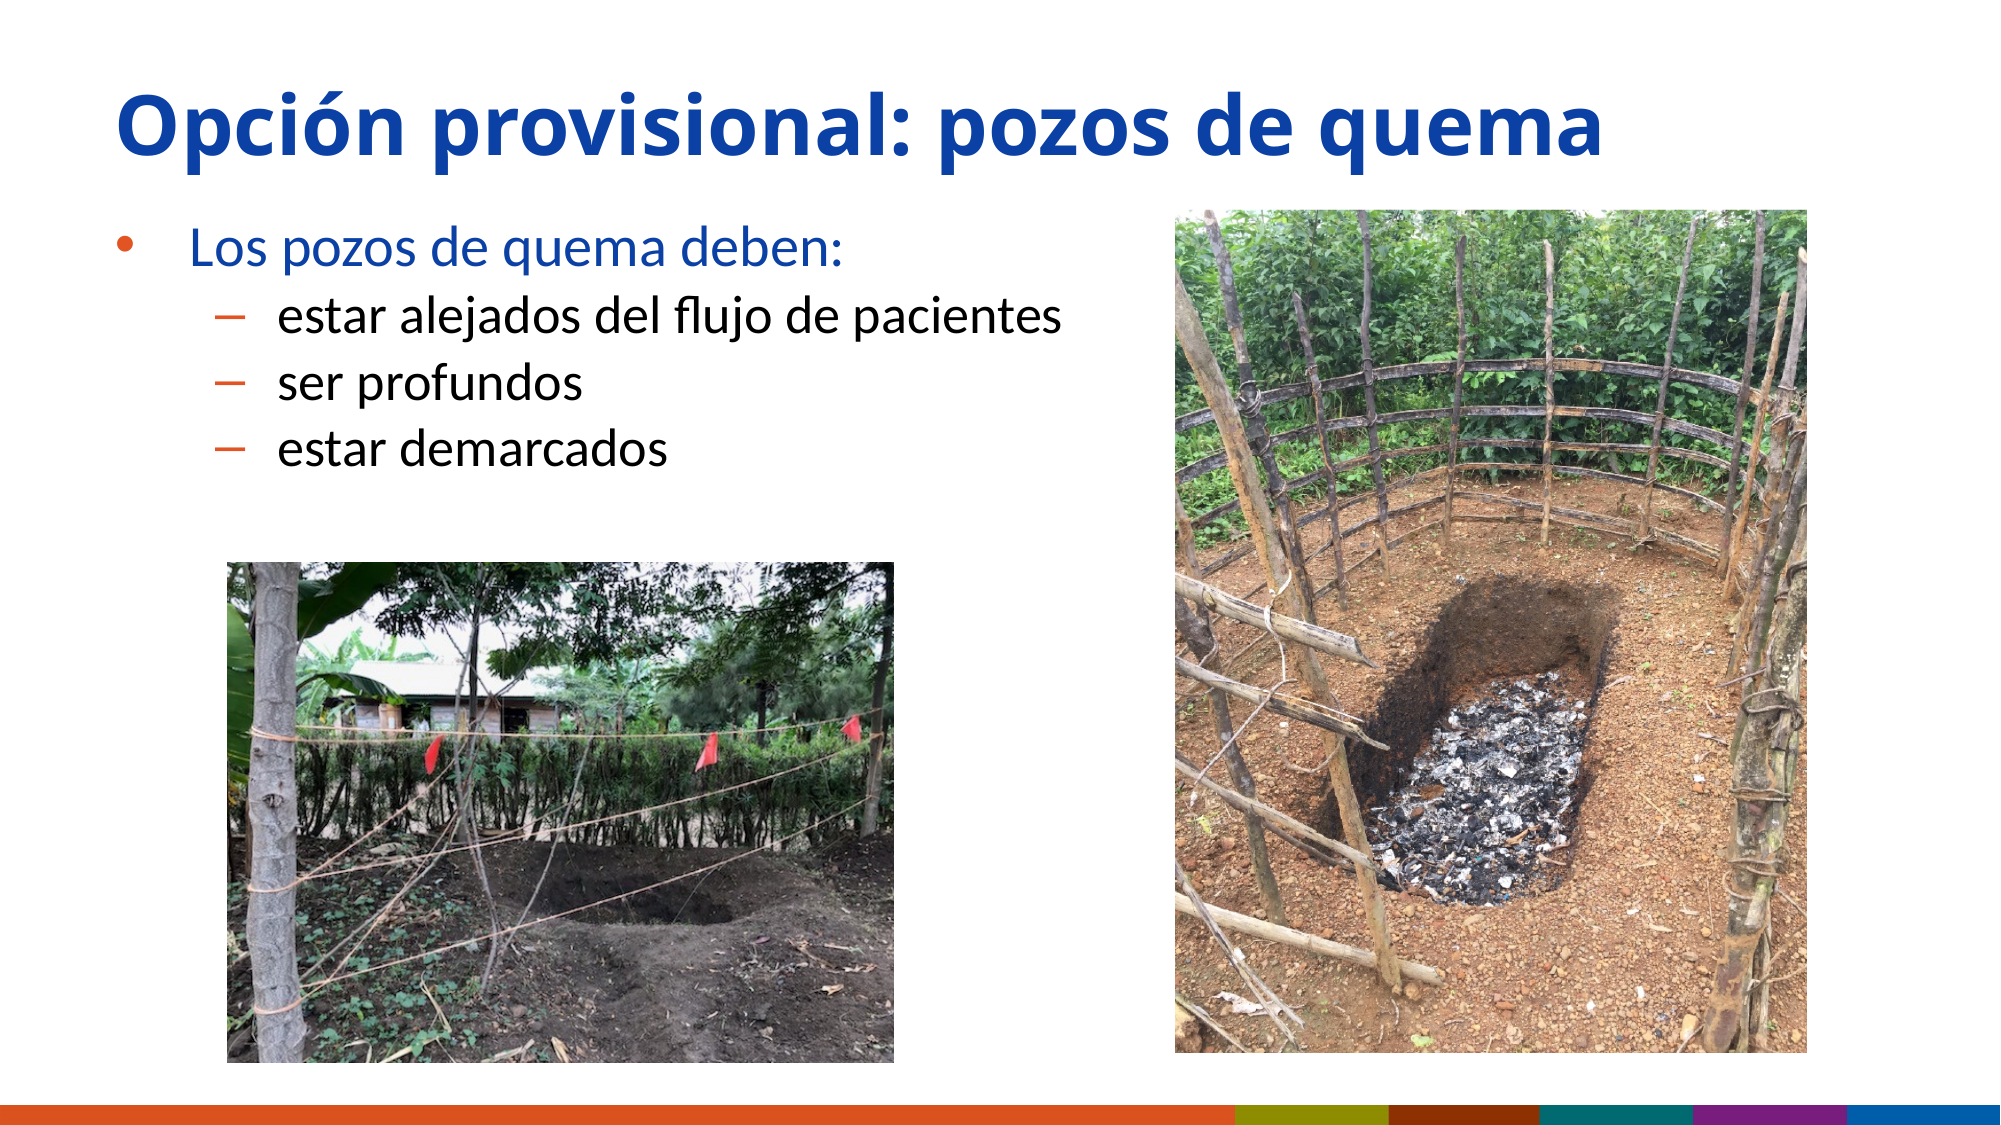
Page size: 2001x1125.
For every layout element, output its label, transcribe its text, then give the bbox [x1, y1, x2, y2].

title Opción provisional: pozos de quema [99, 45, 1900, 180]
list Los pozos de quema deben: estar alejados del flujo de pacientes ser profundos estar demarcados [99, 209, 1089, 553]
picture [0, 1105, 2000, 1125]
picture [226, 561, 894, 1063]
picture [1068, 211, 1912, 1052]
